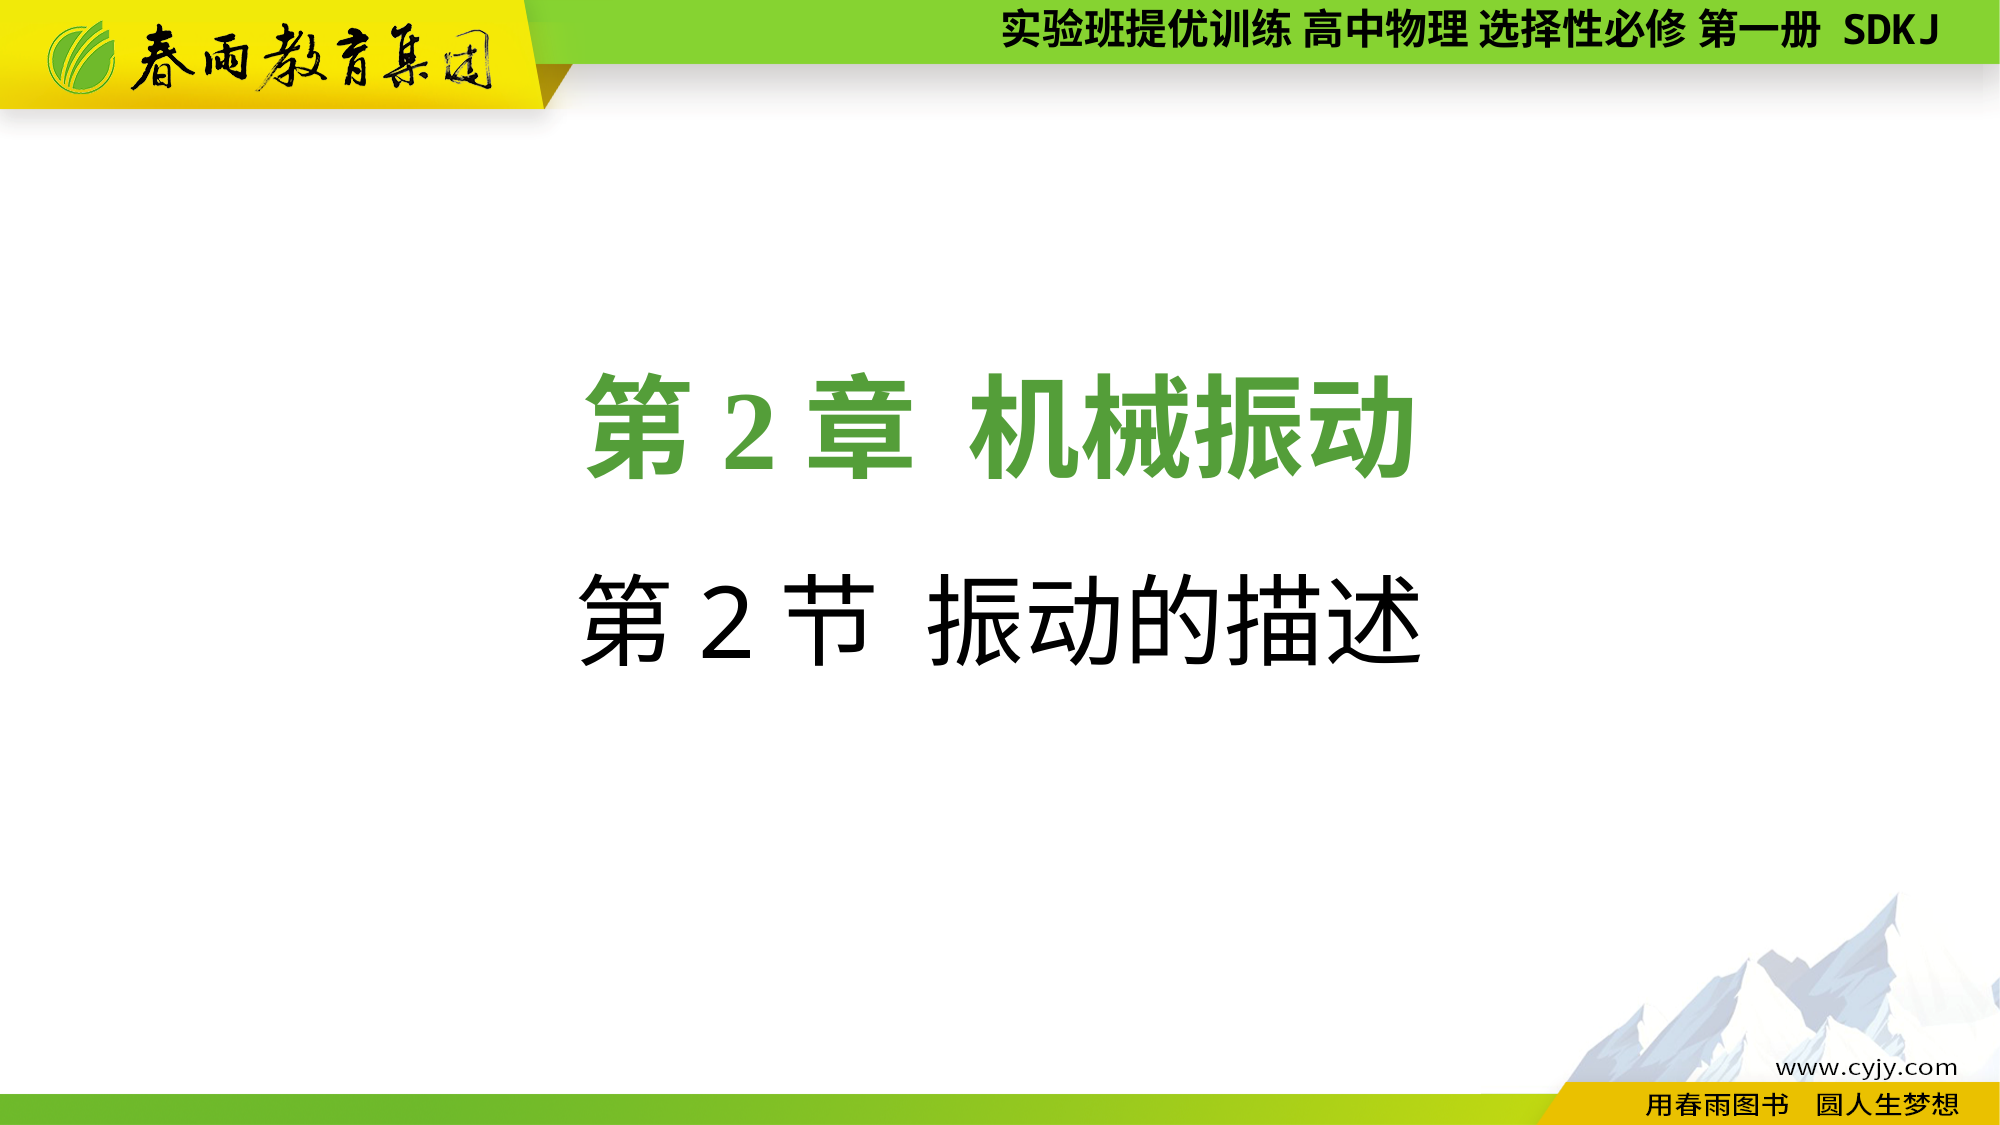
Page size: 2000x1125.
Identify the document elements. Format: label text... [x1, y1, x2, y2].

picture [0, 0, 2000, 282]
text_box 第2节 振动的描述 [0, 491, 2000, 687]
picture [0, 687, 2000, 1125]
text_box 第2章 机械振动 [0, 282, 2000, 491]
